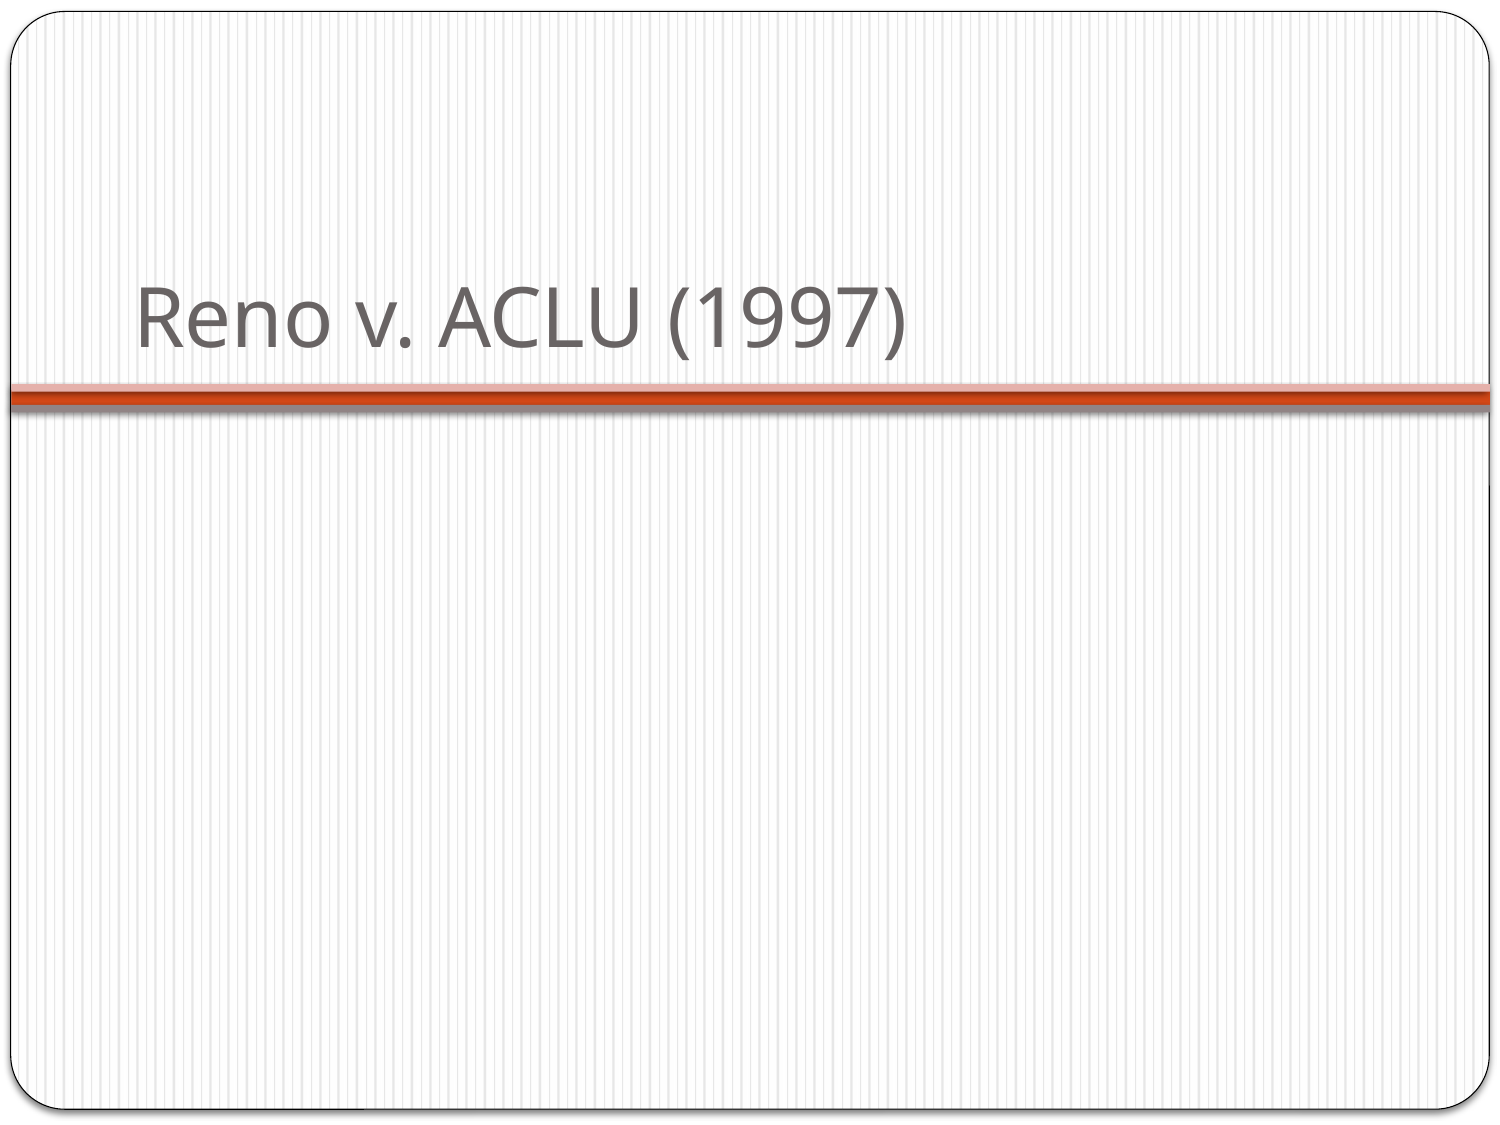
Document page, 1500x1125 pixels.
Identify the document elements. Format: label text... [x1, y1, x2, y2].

title Reno v. ACLU (1997) [118, 156, 1394, 380]
